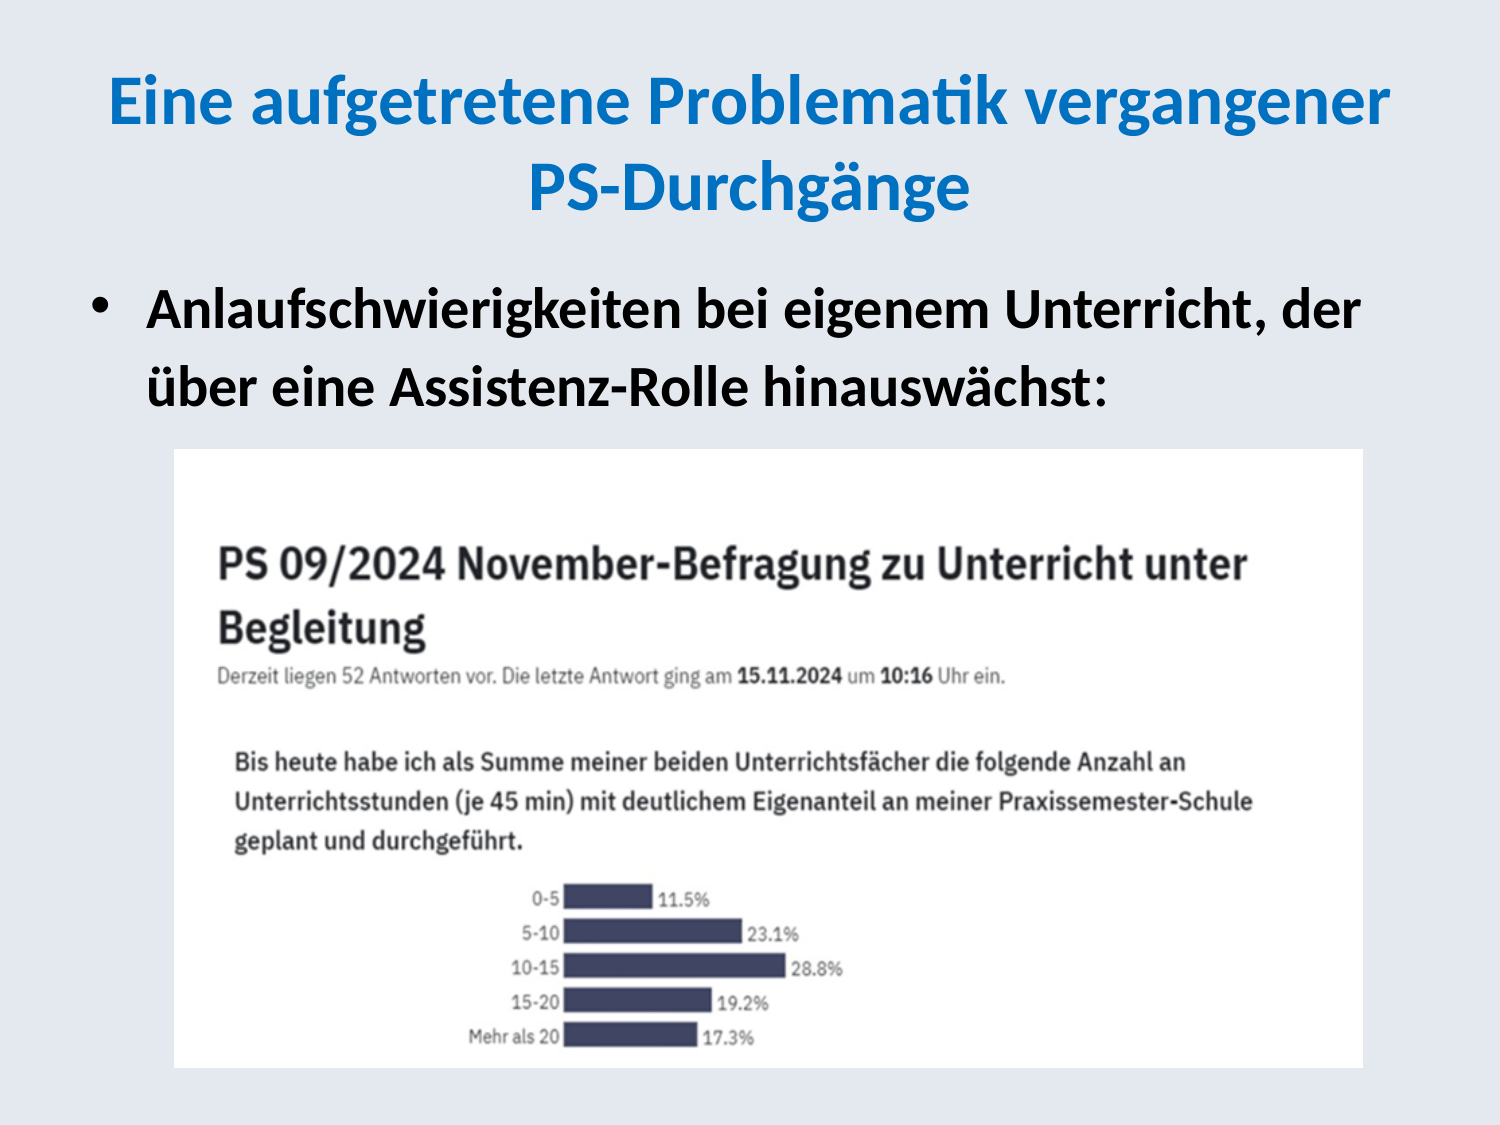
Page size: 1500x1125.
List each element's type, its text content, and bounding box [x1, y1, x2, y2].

list Anlaufschwierigkeiten bei eigenem Unterricht, der über eine Assistenz-Rolle hinauswächst: [75, 262, 1425, 1005]
title Eine aufgetretene Problematik vergangener PS-Durchgänge [75, 45, 1425, 233]
picture [174, 449, 1363, 1068]
